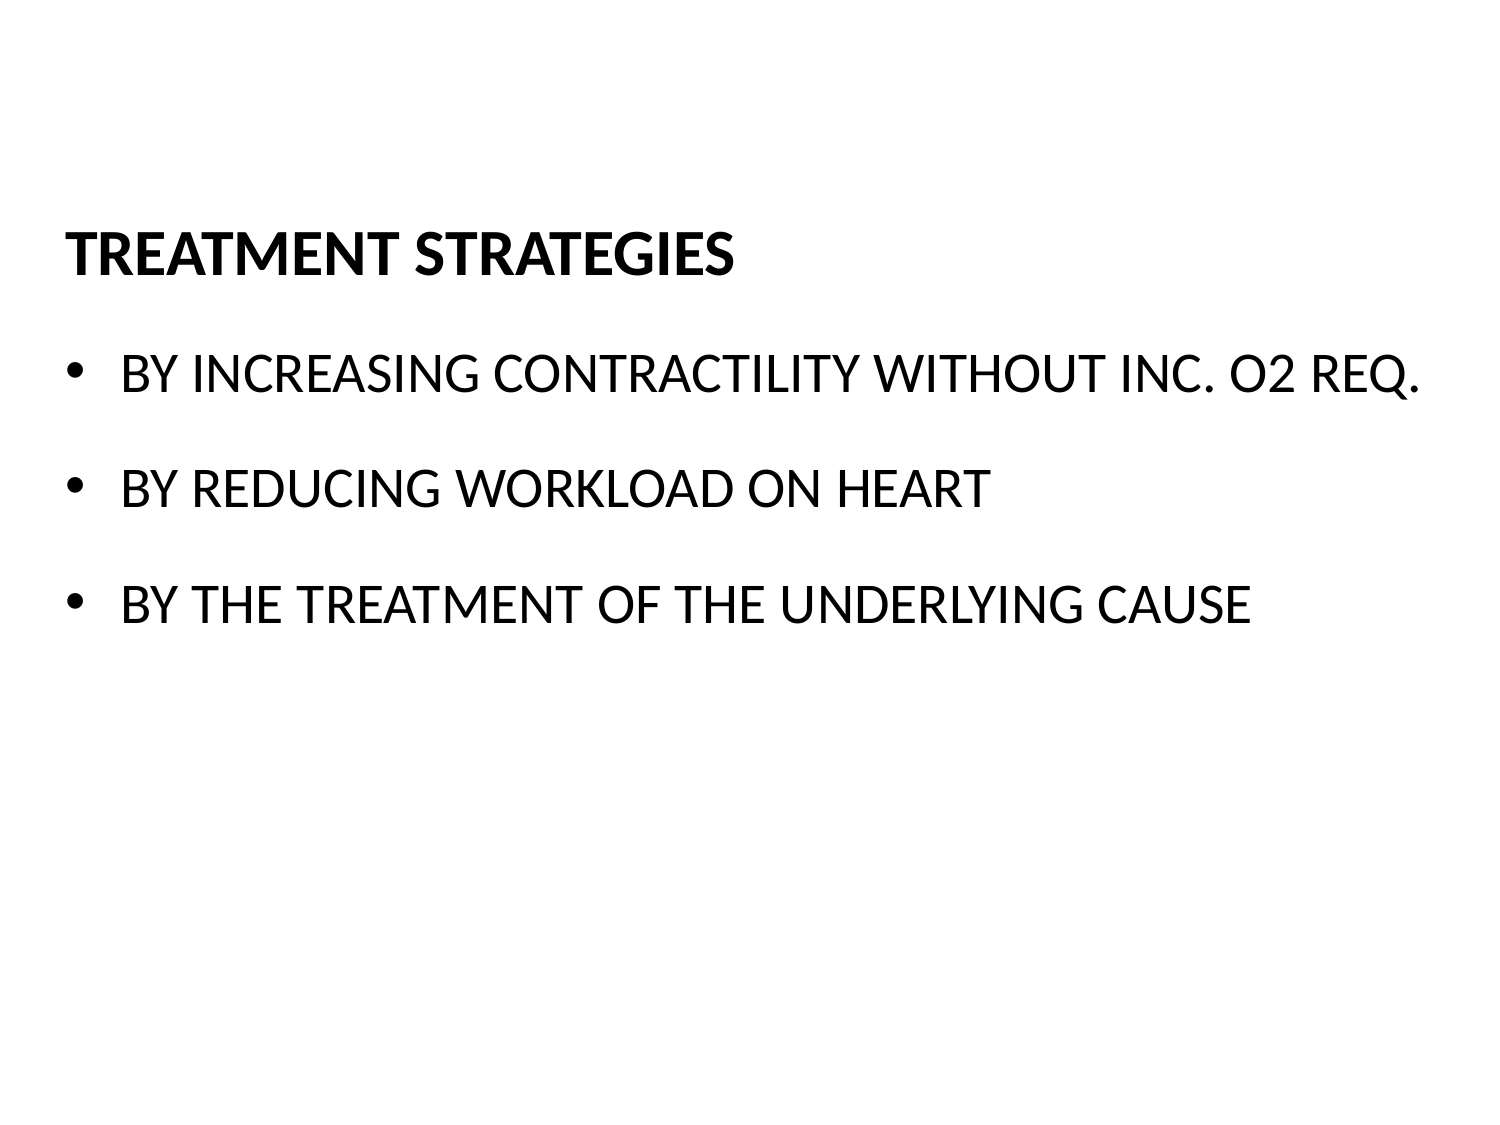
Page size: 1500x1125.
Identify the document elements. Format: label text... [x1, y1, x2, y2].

list TREATMENT STRATEGIES BY INCREASING CONTRACTILITY WITHOUT INC. O2 REQ. BY REDUCING WORKLOAD ON HEART BY THE TREATMENT OF THE UNDERLYING CAUSE [50, 162, 1463, 763]
